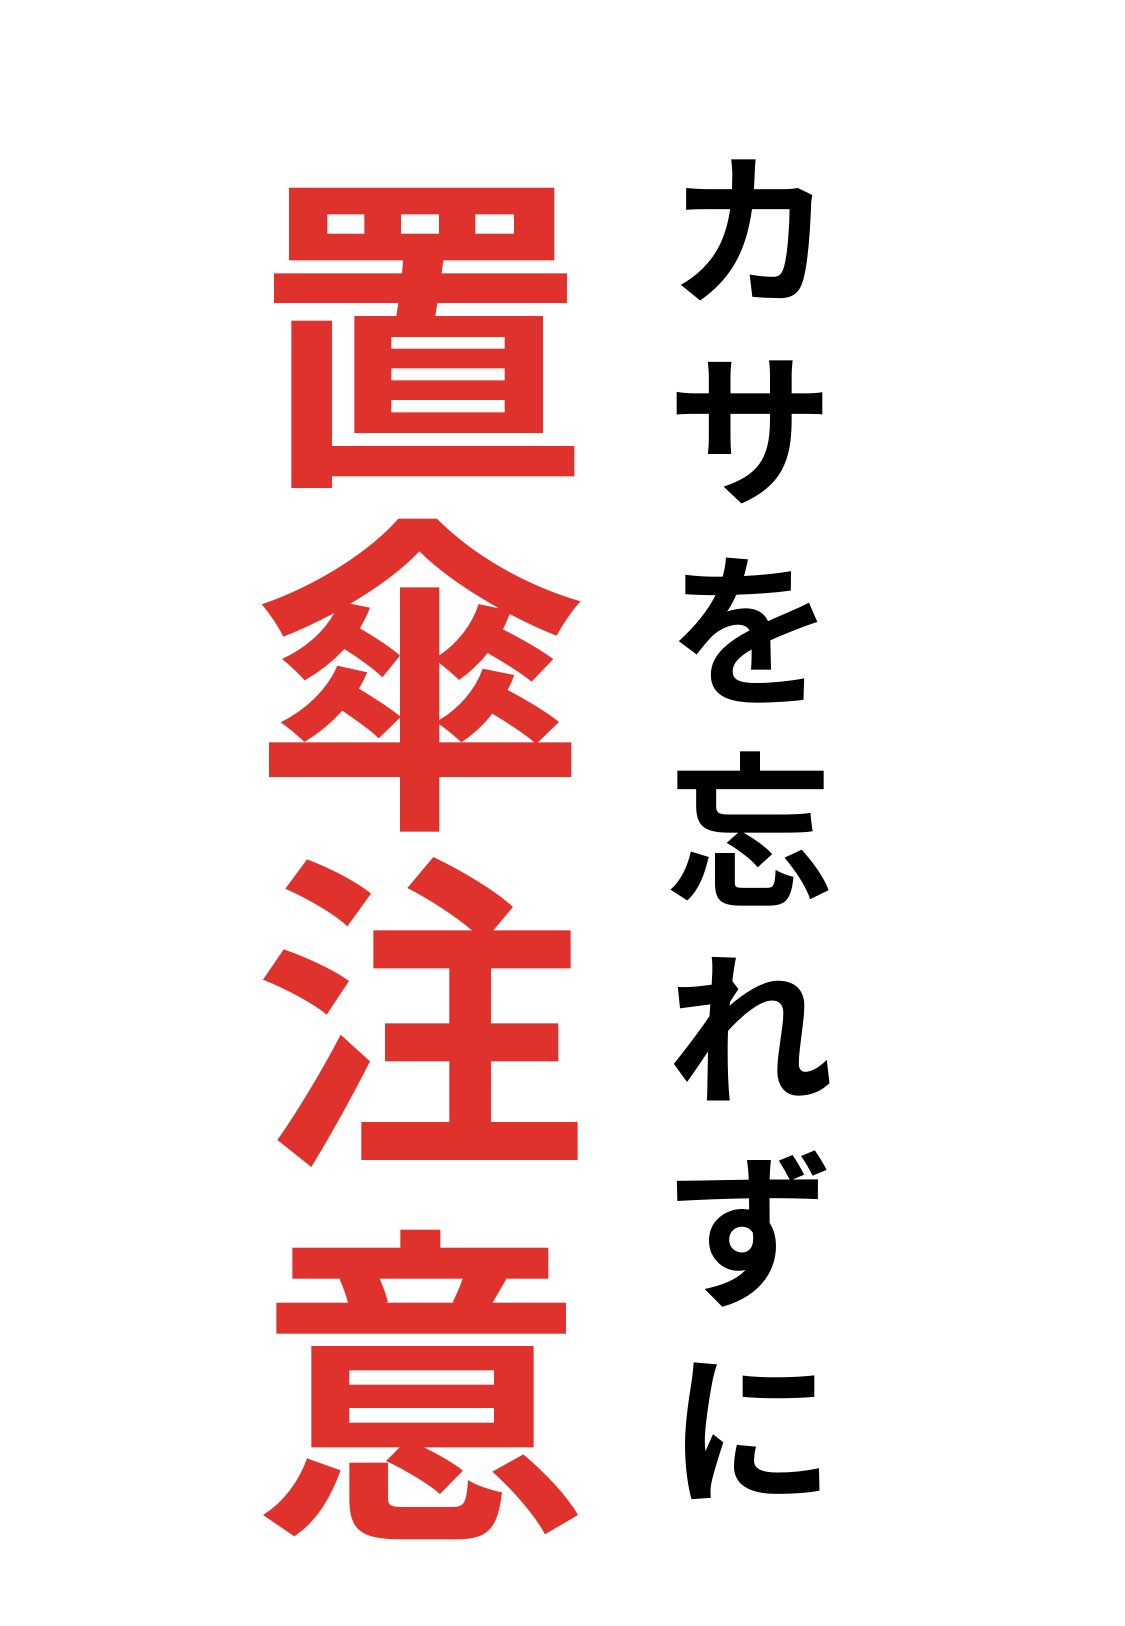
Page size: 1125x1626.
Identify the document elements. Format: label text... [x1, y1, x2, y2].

text_box 傘 [113, 461, 728, 801]
text_box カサを忘れずに [728, 118, 850, 1534]
text_box 注 [113, 801, 728, 1173]
text_box 意 [113, 1173, 728, 1588]
text_box 置 [113, 117, 728, 461]
